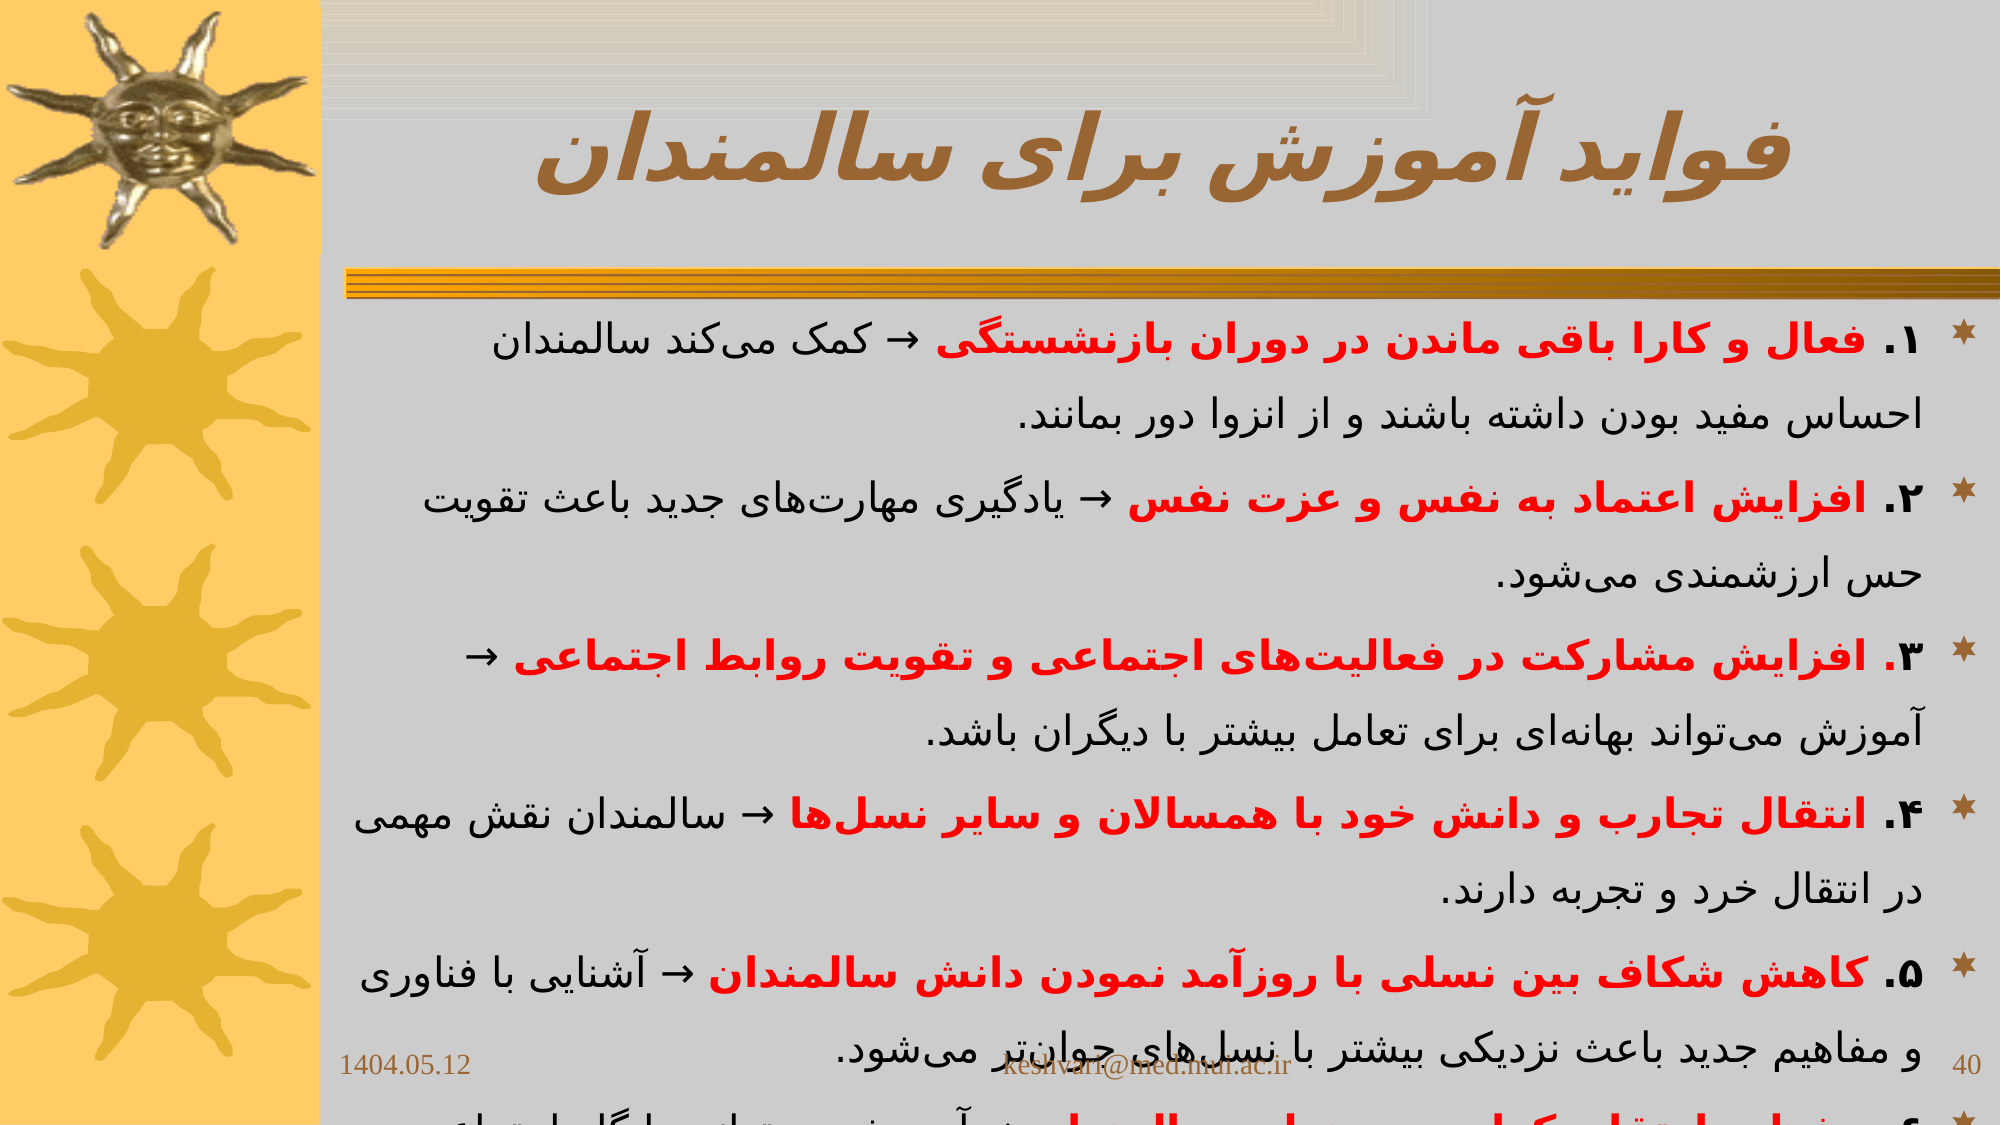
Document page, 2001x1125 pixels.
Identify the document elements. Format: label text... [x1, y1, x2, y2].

slide_number 40 [1580, 1025, 1998, 1100]
footer keshvari@med.mui.ac.ir [830, 1025, 1464, 1100]
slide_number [323, 1025, 714, 1100]
picture [2, 8, 322, 254]
list ۱. فعال و کارا باقی ماندن در دوران بازنشستگی → کمک می‌کند سالمندان احساس مفید بودن داشته باشند و از انزوا دور بمانند. ۲. افزایش اعتماد به نفس و عزت نفس → یادگیری مهارت‌های جدید باعث تقویت حس ارزشمندی می‌شود. ۳. افزایش مشارکت در فعالیت‌های اجتماعی و تقویت روابط اجتماعی → آموزش می‌تواند بهانه‌ای برای تعامل بیشتر با دیگران باشد. ۴. انتقال تجارب و دانش خود با همسالان و سایر نسل‌ها → سالمندان نقش مهمی در انتقال خرد و تجربه دارند. ۵. کاهش شکاف بین نسلی با روزآمد نمودن دانش سالمندان → آشنایی با فناوری و مفاهیم جدید باعث نزدیکی بیشتر با نسل‌های جوان‌تر می‌شود. ۶. حفظ و ارتقای کرامت و منزلت سالمندان → آموزش می‌تواند جایگاه اجتماعی سالمندان را تقویت کند. ۷. ارتقای کیفیت زندگی → یادگیری مداوم باعث افزایش رضایت، نشاط و سلامت روان می‌شود. [327, 279, 1996, 1125]
title فواید آموزش برای سالمندان [334, 50, 1989, 238]
